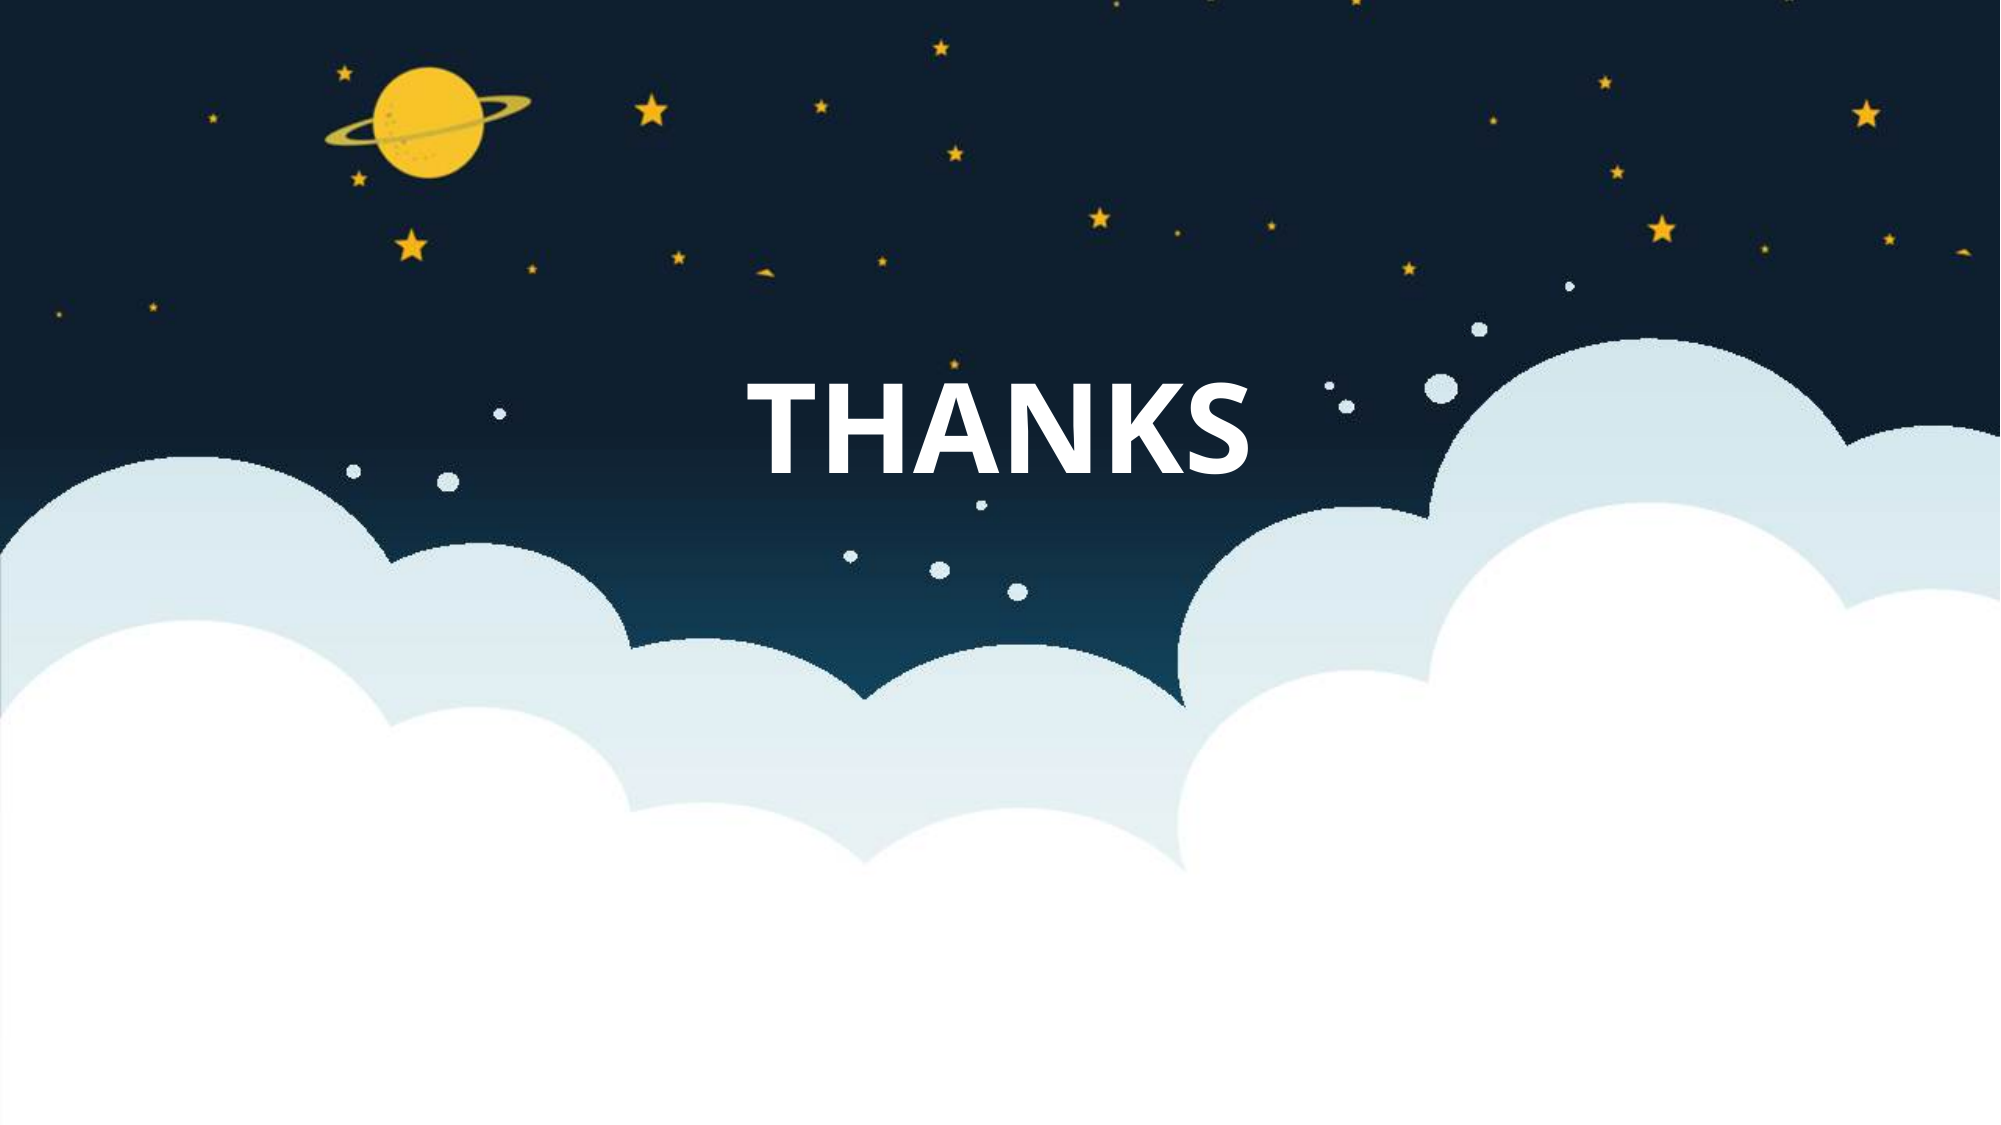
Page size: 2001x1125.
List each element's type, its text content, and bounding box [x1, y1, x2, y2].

picture [0, 0, 2000, 1125]
text_box THANKS [731, 341, 1269, 507]
